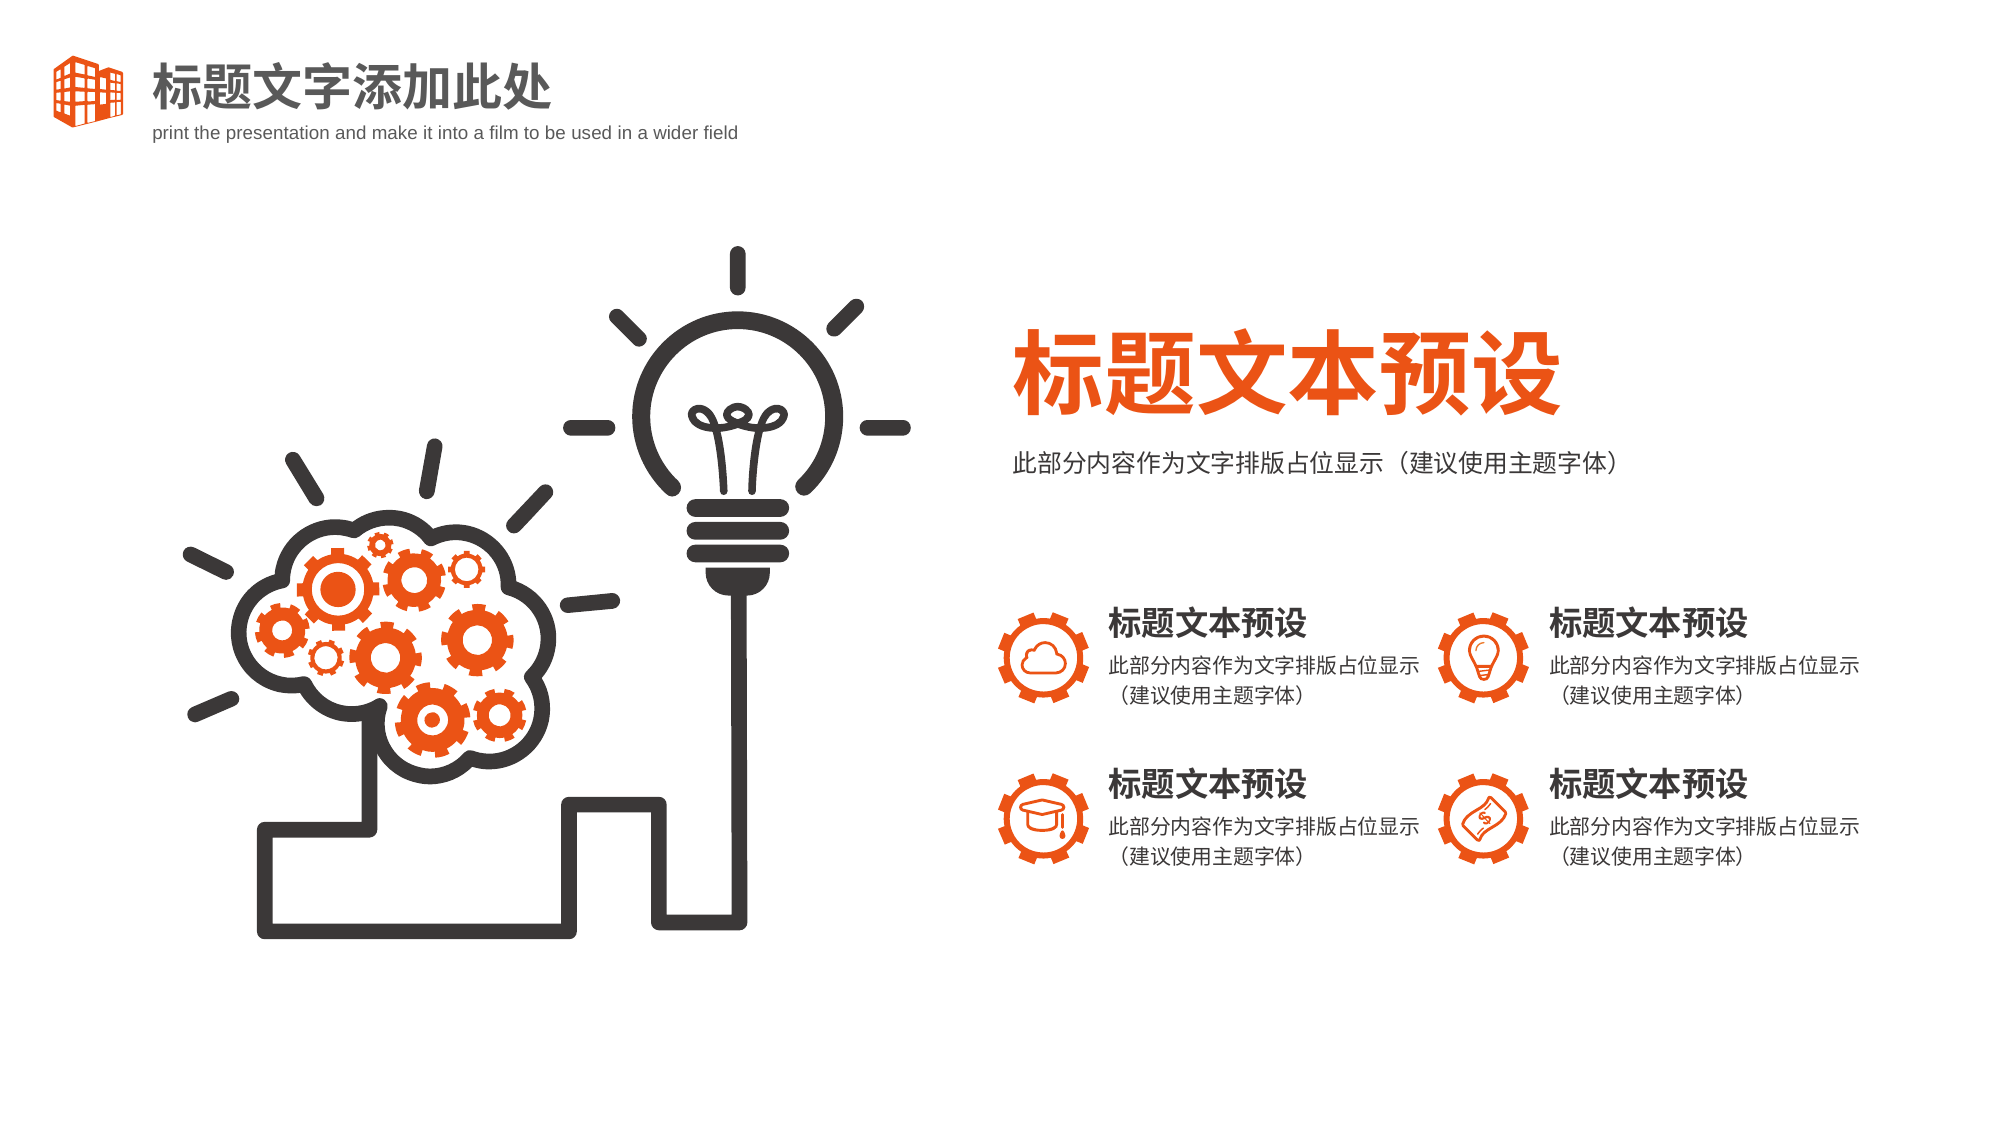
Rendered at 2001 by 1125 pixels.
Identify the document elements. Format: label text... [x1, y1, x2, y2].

text_box [563, 420, 616, 436]
text_box [687, 402, 788, 496]
text_box [382, 548, 446, 612]
text_box [1440, 612, 1525, 704]
text_box [686, 499, 790, 517]
text_box 此部分内容作为文字排版占位显示 （建议使用主题字体） [1525, 642, 1882, 714]
text_box [1059, 830, 1066, 839]
text_box 此部分内容作为文字排版占位显示 （建议使用主题字体） [1085, 642, 1442, 714]
text_box 标题文本预设 [1525, 601, 1752, 642]
text_box [473, 688, 527, 742]
text_box [285, 451, 325, 507]
text_box [1461, 795, 1508, 842]
text_box [187, 691, 240, 723]
text_box 标题文本预设 [1085, 601, 1311, 642]
text_box [418, 438, 443, 500]
text_box [1020, 641, 1067, 675]
text_box [608, 308, 647, 347]
text_box [997, 773, 1085, 865]
text_box 标题文本预设 [997, 308, 1584, 434]
text_box [448, 550, 486, 588]
text_box [296, 547, 380, 631]
text_box [367, 531, 394, 559]
text_box [441, 603, 514, 677]
text_box 此部分内容作为文字排版占位显示（建议使用主题字体） [997, 434, 1882, 485]
text_box [349, 621, 422, 694]
text_box [394, 682, 471, 758]
text_box [1019, 798, 1066, 832]
text_box [559, 593, 621, 613]
text_box [182, 546, 234, 580]
text_box [997, 612, 1085, 704]
text_box [1478, 811, 1491, 825]
text_box [254, 603, 310, 658]
text_box 标题文本预设 [1525, 762, 1752, 803]
text_box [826, 298, 865, 337]
text_box 标题文本预设 [1085, 762, 1311, 803]
text_box [256, 596, 748, 940]
text_box 此部分内容作为文字排版占位显示 （建议使用主题字体） [1525, 803, 1882, 875]
text_box [307, 639, 345, 676]
text_box [1440, 773, 1525, 865]
text_box 此部分内容作为文字排版占位显示 （建议使用主题字体） [1085, 803, 1442, 875]
text_box [686, 544, 790, 563]
text_box [1467, 634, 1500, 681]
text_box [686, 521, 790, 540]
text_box [230, 509, 557, 785]
text_box [506, 484, 554, 534]
text_box [424, 712, 440, 728]
text_box [729, 246, 746, 296]
text_box [859, 420, 911, 436]
text_box [632, 311, 844, 497]
text_box [705, 567, 770, 596]
text_box [320, 571, 356, 608]
